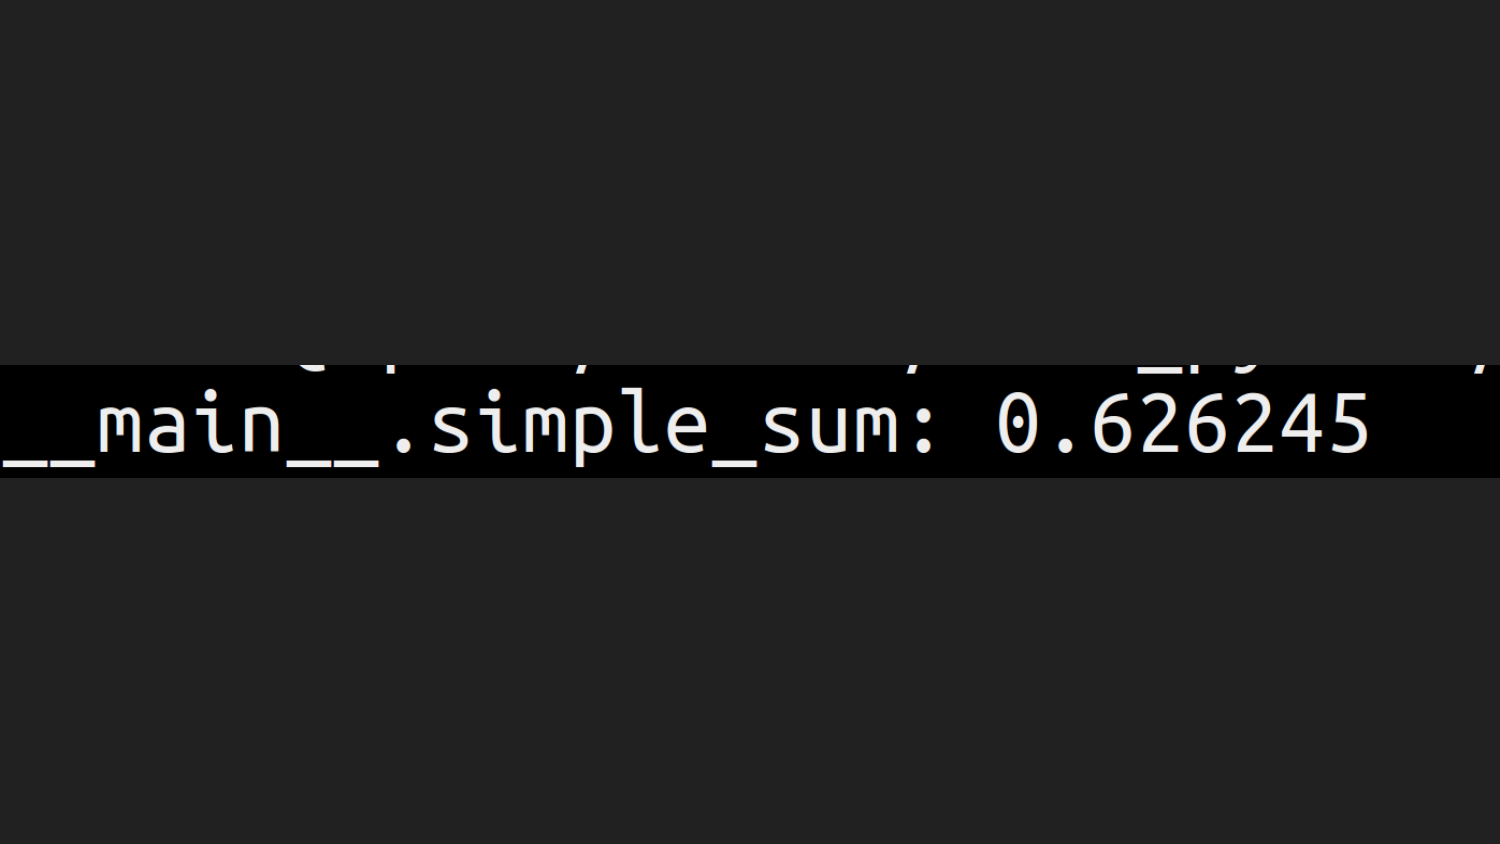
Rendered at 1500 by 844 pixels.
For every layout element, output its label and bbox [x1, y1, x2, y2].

picture [0, 365, 1500, 478]
